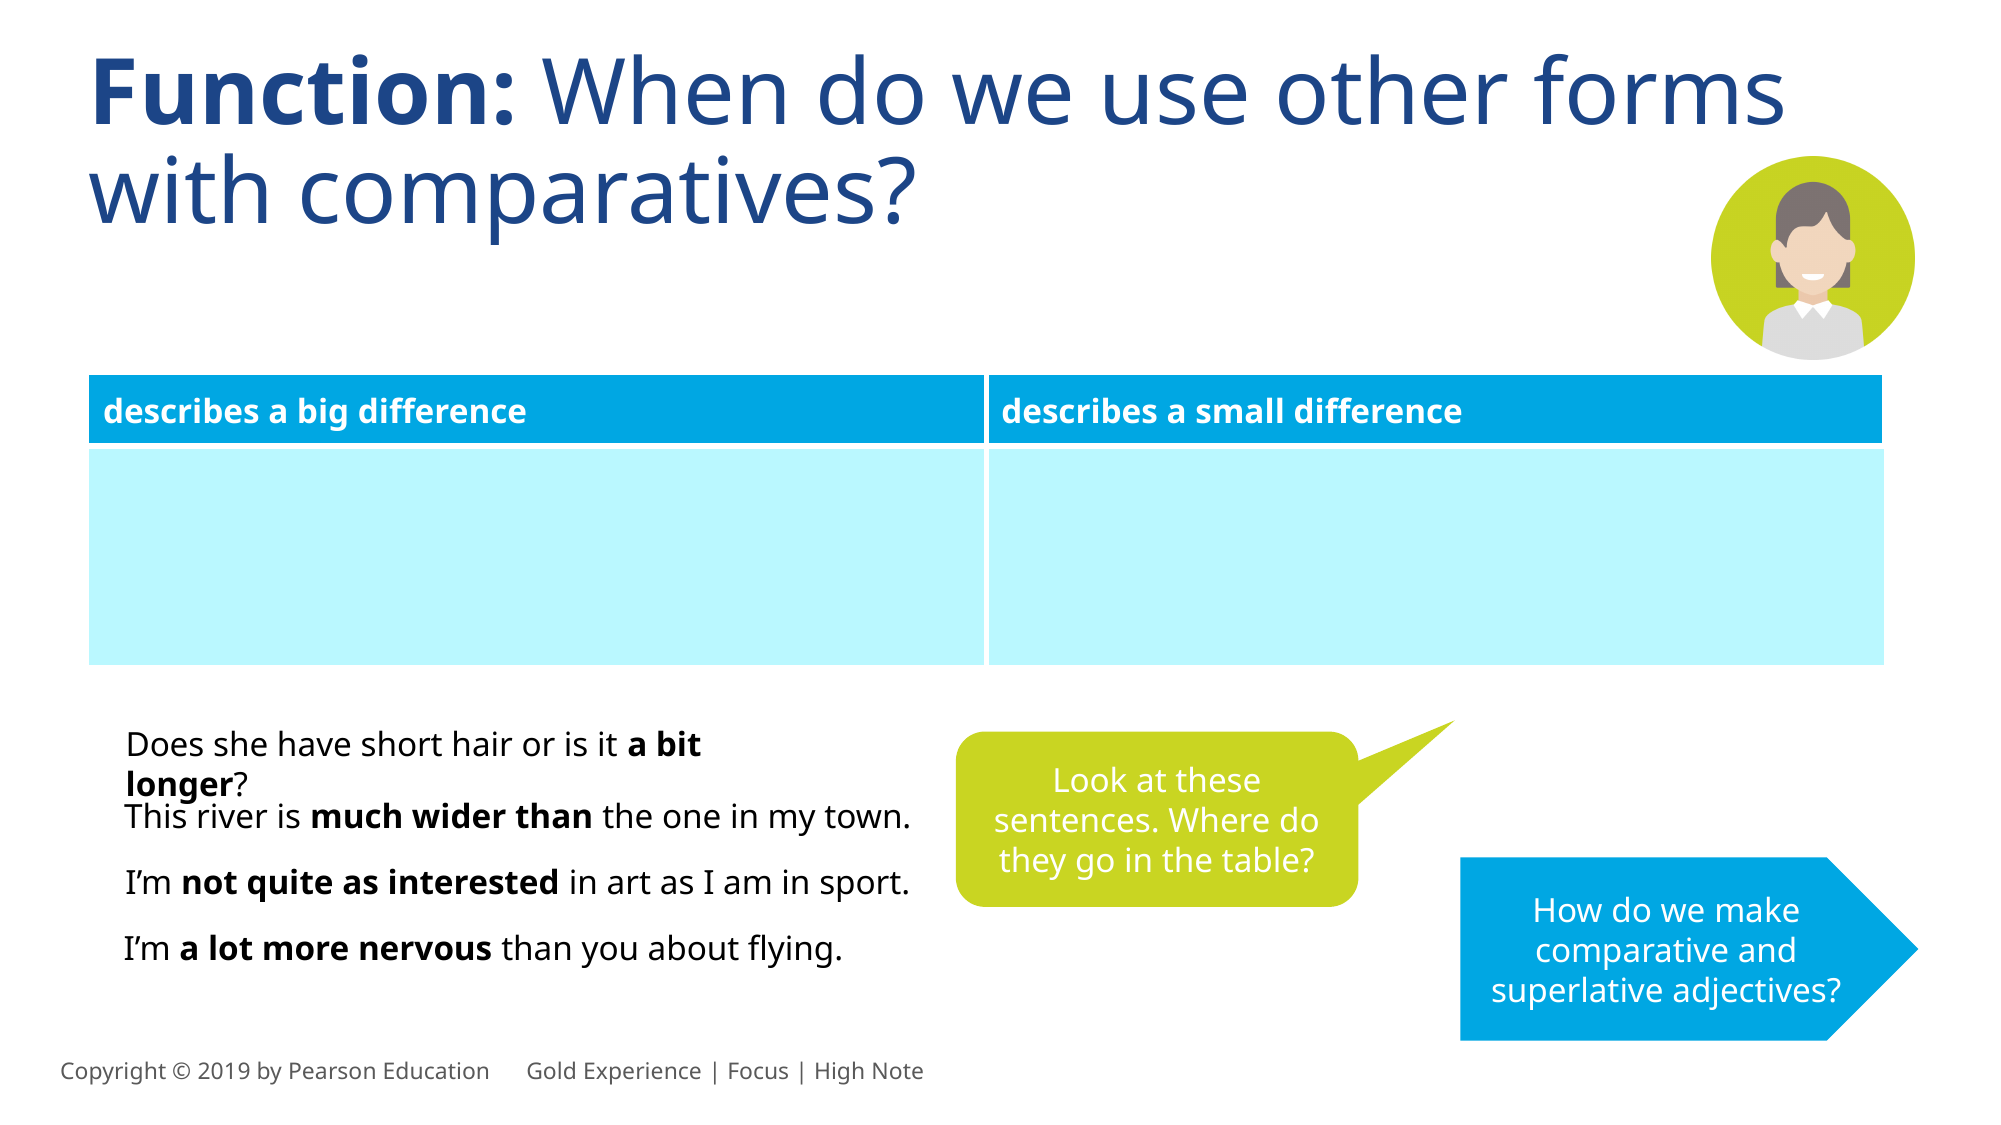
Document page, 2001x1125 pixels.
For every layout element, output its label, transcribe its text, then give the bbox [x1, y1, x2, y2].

text_box Function: When do we use other forms with comparatives? [73, 37, 1847, 253]
table_header describes a big difference [89, 375, 984, 443]
table_cell [89, 449, 984, 665]
table_cell [989, 449, 1884, 665]
text_box I’m a lot more nervous than you about flying. [108, 920, 996, 975]
footer Copyright © 2019 by Pearson Education Gold Experience | Focus | High Note [45, 1040, 1084, 1101]
text_box Look at these sentences. Where do they go in the table? [953, 718, 1457, 910]
text_box How do we make comparative and superlative adjectives? [1458, 855, 1921, 1043]
text_box I’m not quite as interested in art as I am in sport. [110, 853, 998, 909]
text_box This river is much wider than the one in my town. [109, 787, 957, 843]
picture [1711, 155, 1916, 360]
text_box Does she have short hair or is it a bit longer? [110, 715, 847, 787]
table_header describes a small difference [989, 375, 1882, 443]
